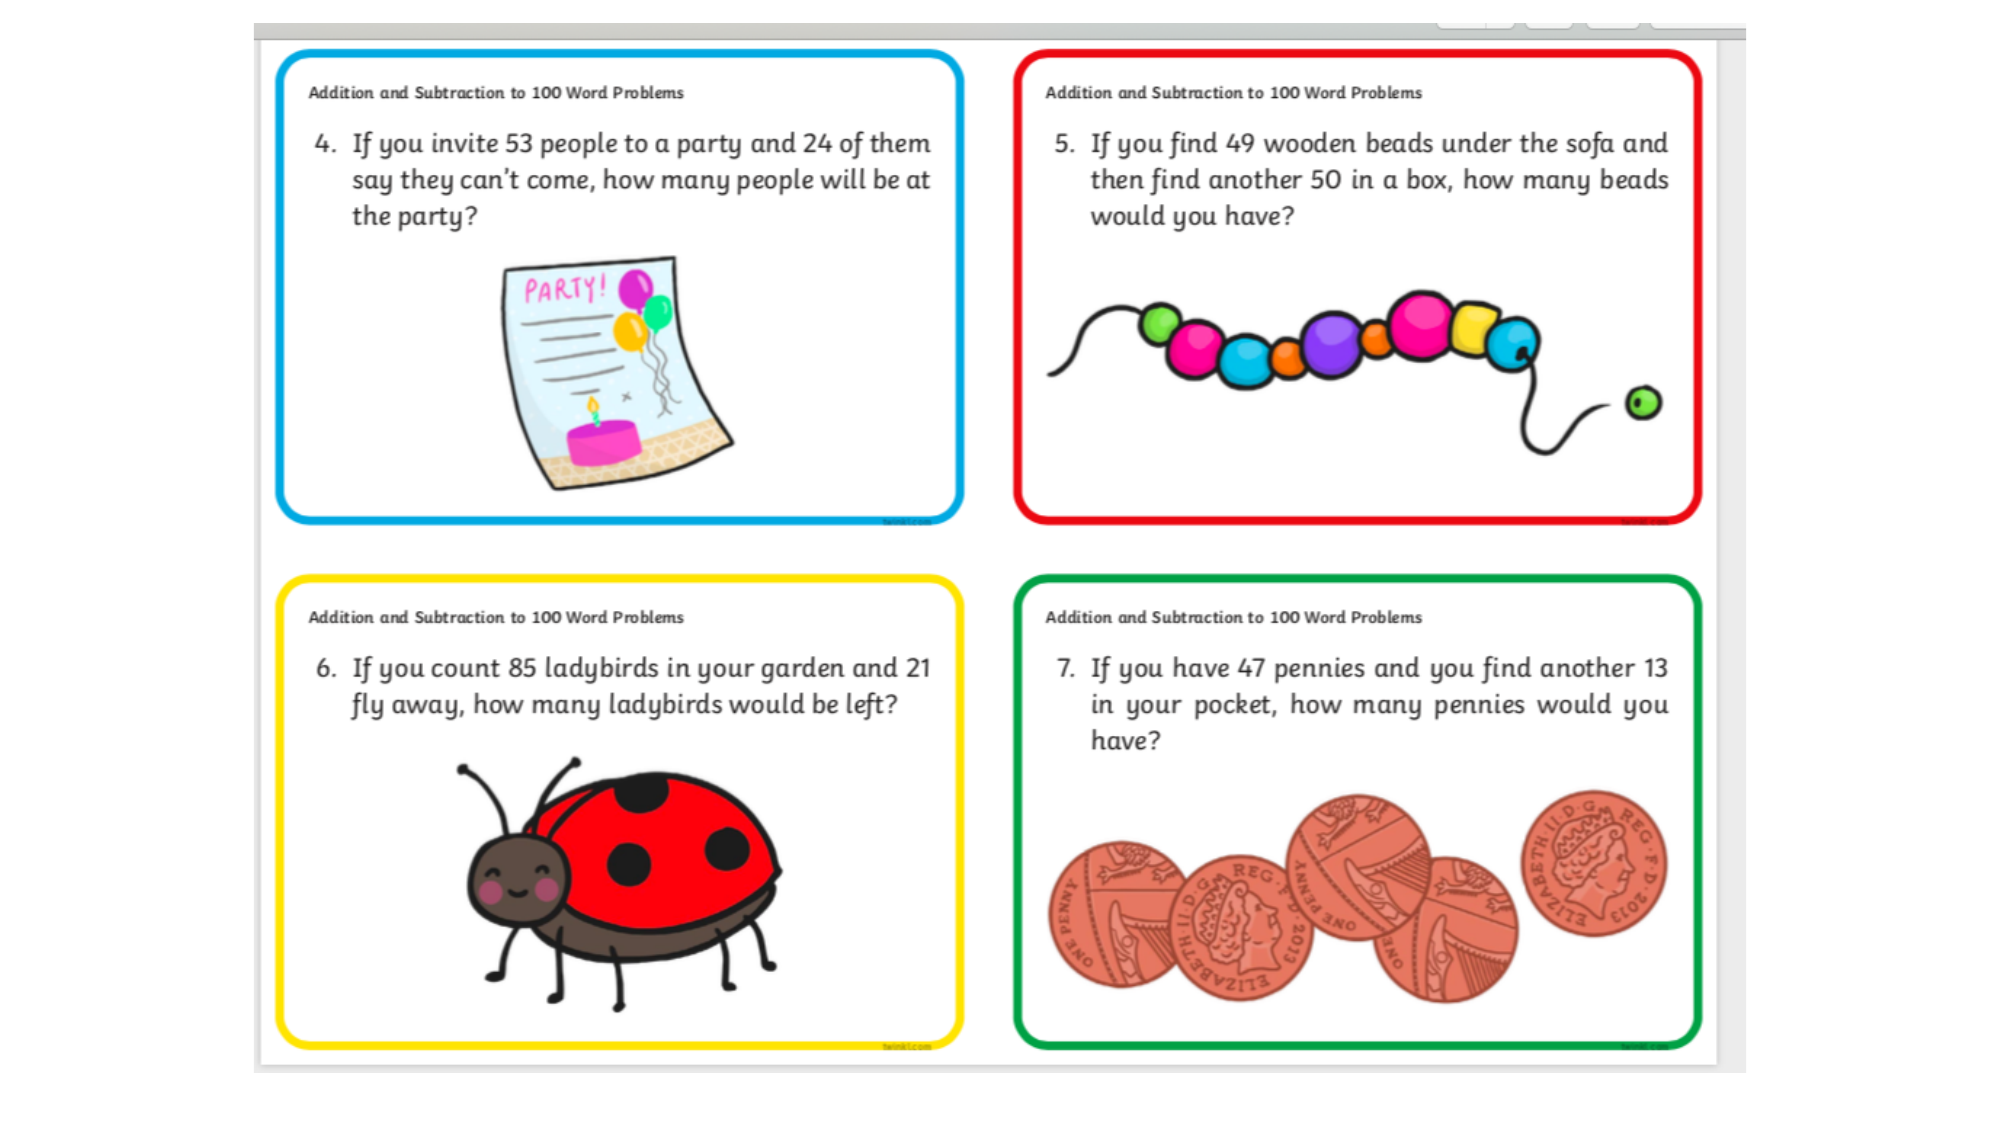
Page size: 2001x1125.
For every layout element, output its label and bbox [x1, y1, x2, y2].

list [253, 23, 1747, 1074]
